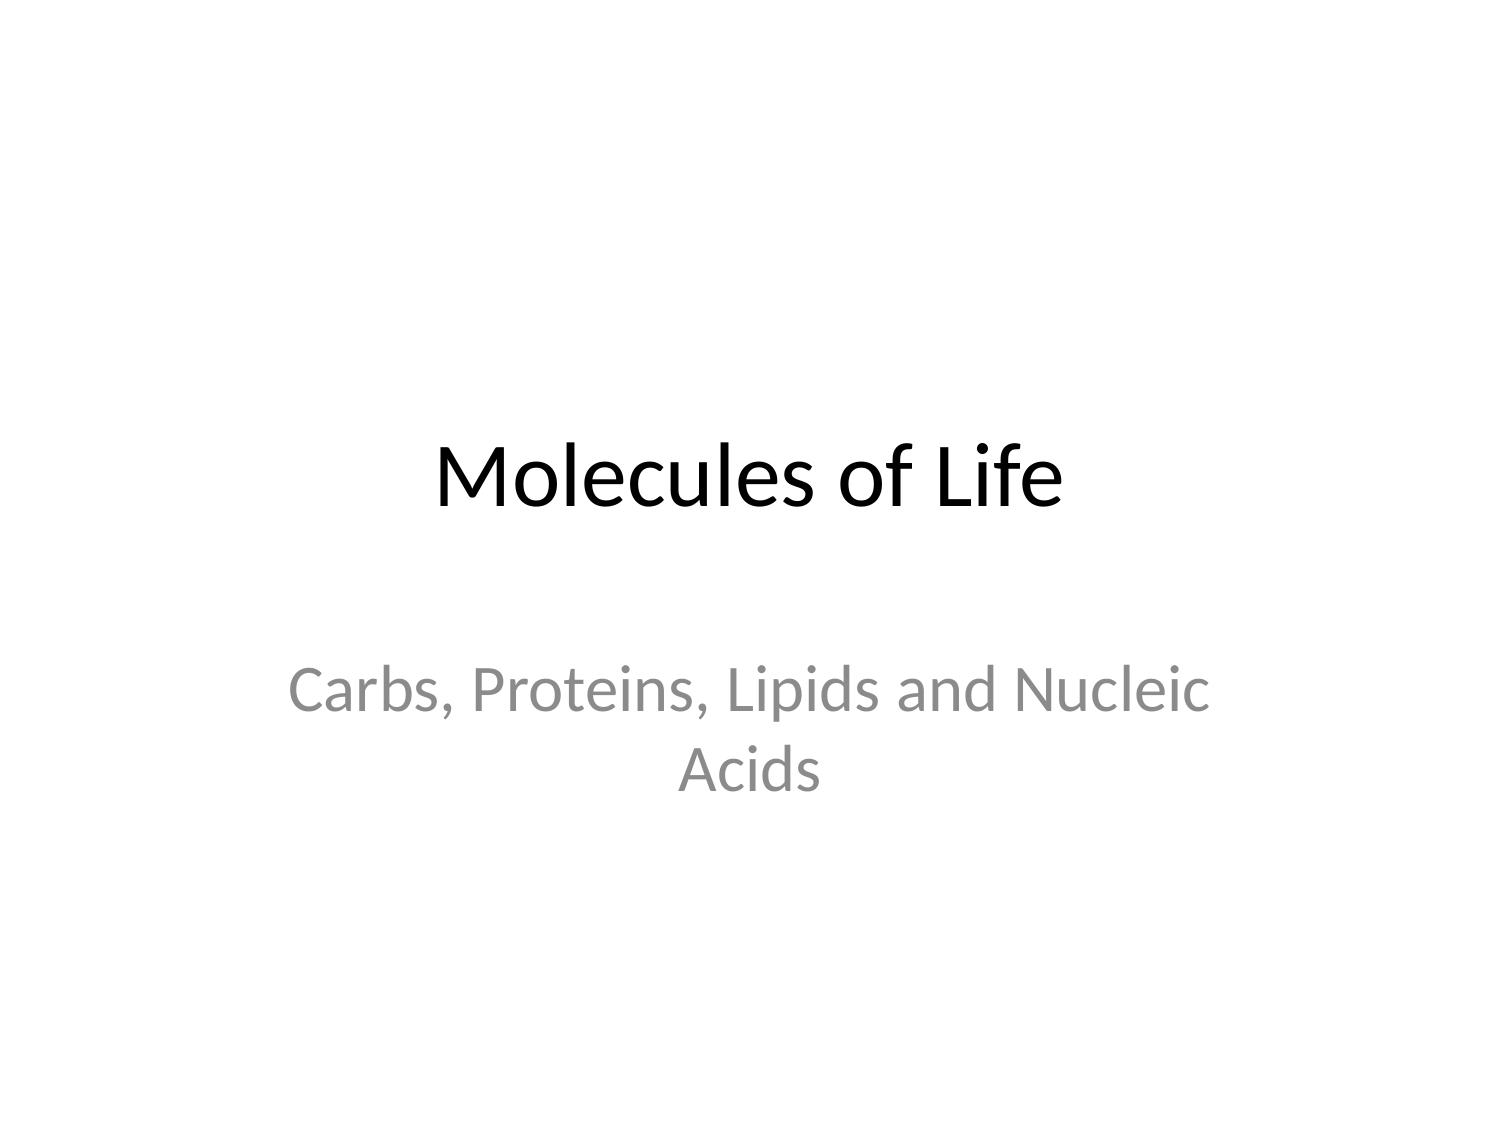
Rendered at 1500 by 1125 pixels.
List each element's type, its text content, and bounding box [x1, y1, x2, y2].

title Molecules of Life [112, 349, 1388, 591]
subtitle Carbs, Proteins, Lipids and Nucleic Acids [225, 637, 1275, 925]
